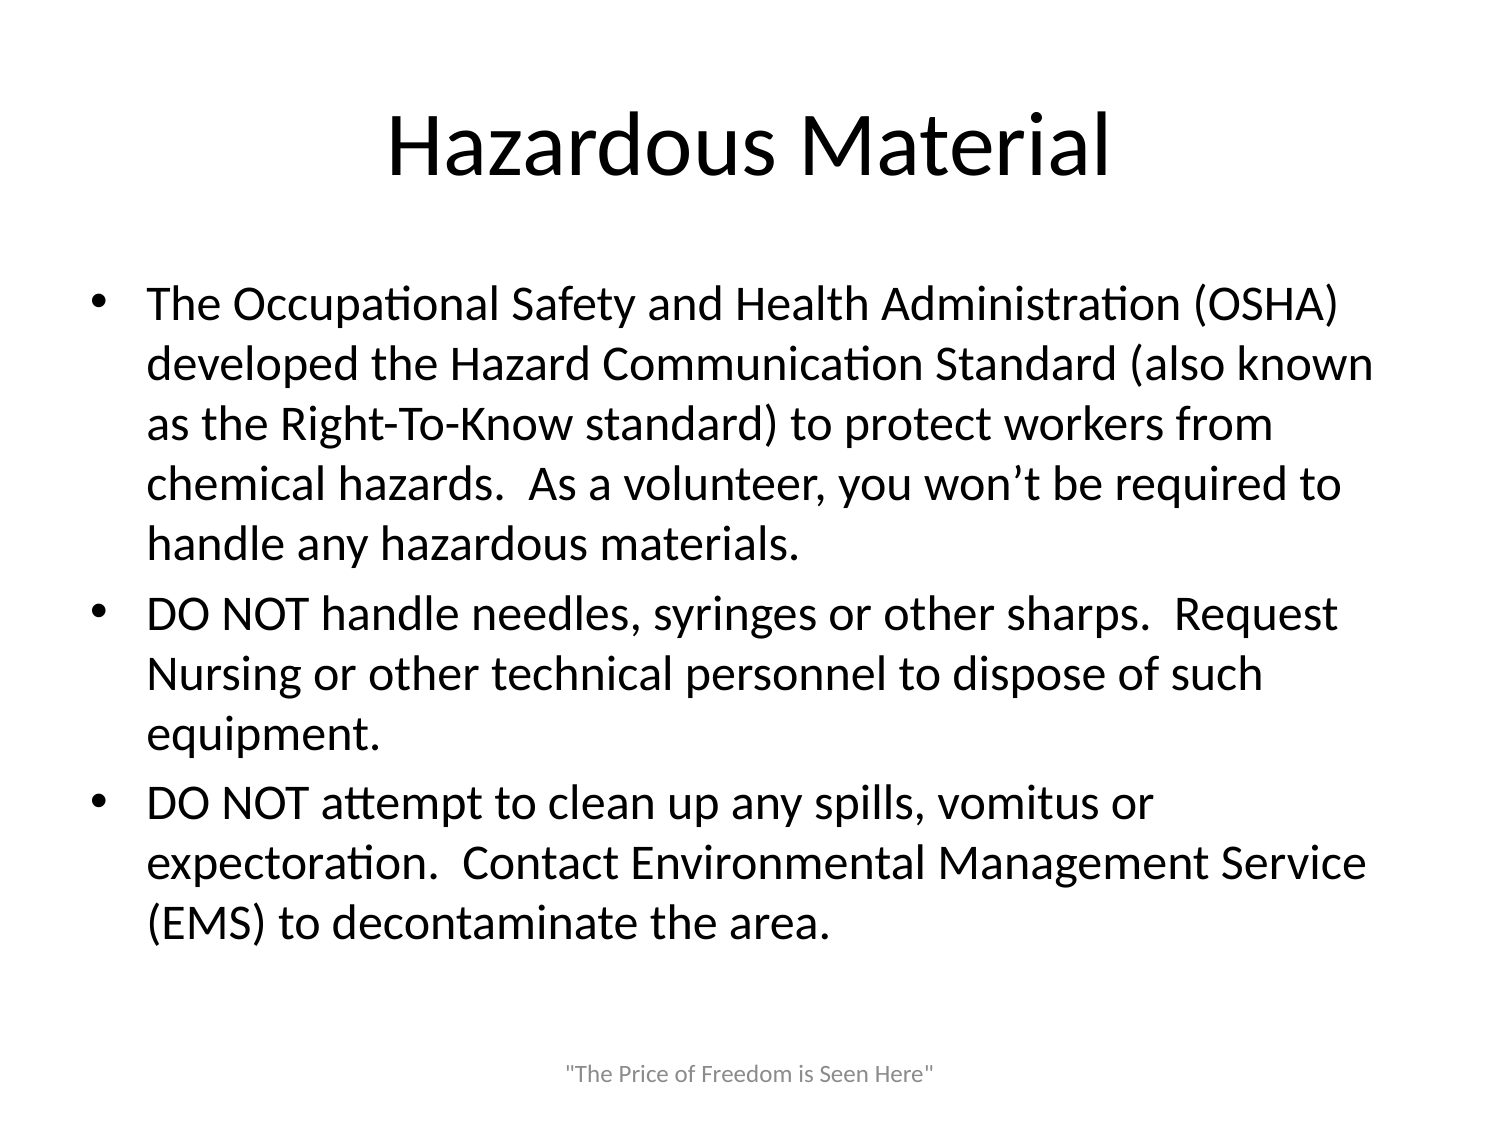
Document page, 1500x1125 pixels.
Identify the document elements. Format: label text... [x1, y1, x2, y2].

list The Occupational Safety and Health Administration (OSHA) developed the Hazard Communication Standard (also known as the Right-To-Know standard) to protect workers from chemical hazards. As a volunteer, you won’t be required to handle any hazardous materials. DO NOT handle needles, syringes or other sharps. Request Nursing or other technical personnel to dispose of such equipment. DO NOT attempt to clean up any spills, vomitus or expectoration. Contact Environmental Management Service (EMS) to decontaminate the area. [75, 262, 1425, 1005]
footer "The Price of Freedom is Seen Here" [512, 1042, 988, 1103]
title Hazardous Material [75, 45, 1425, 233]
